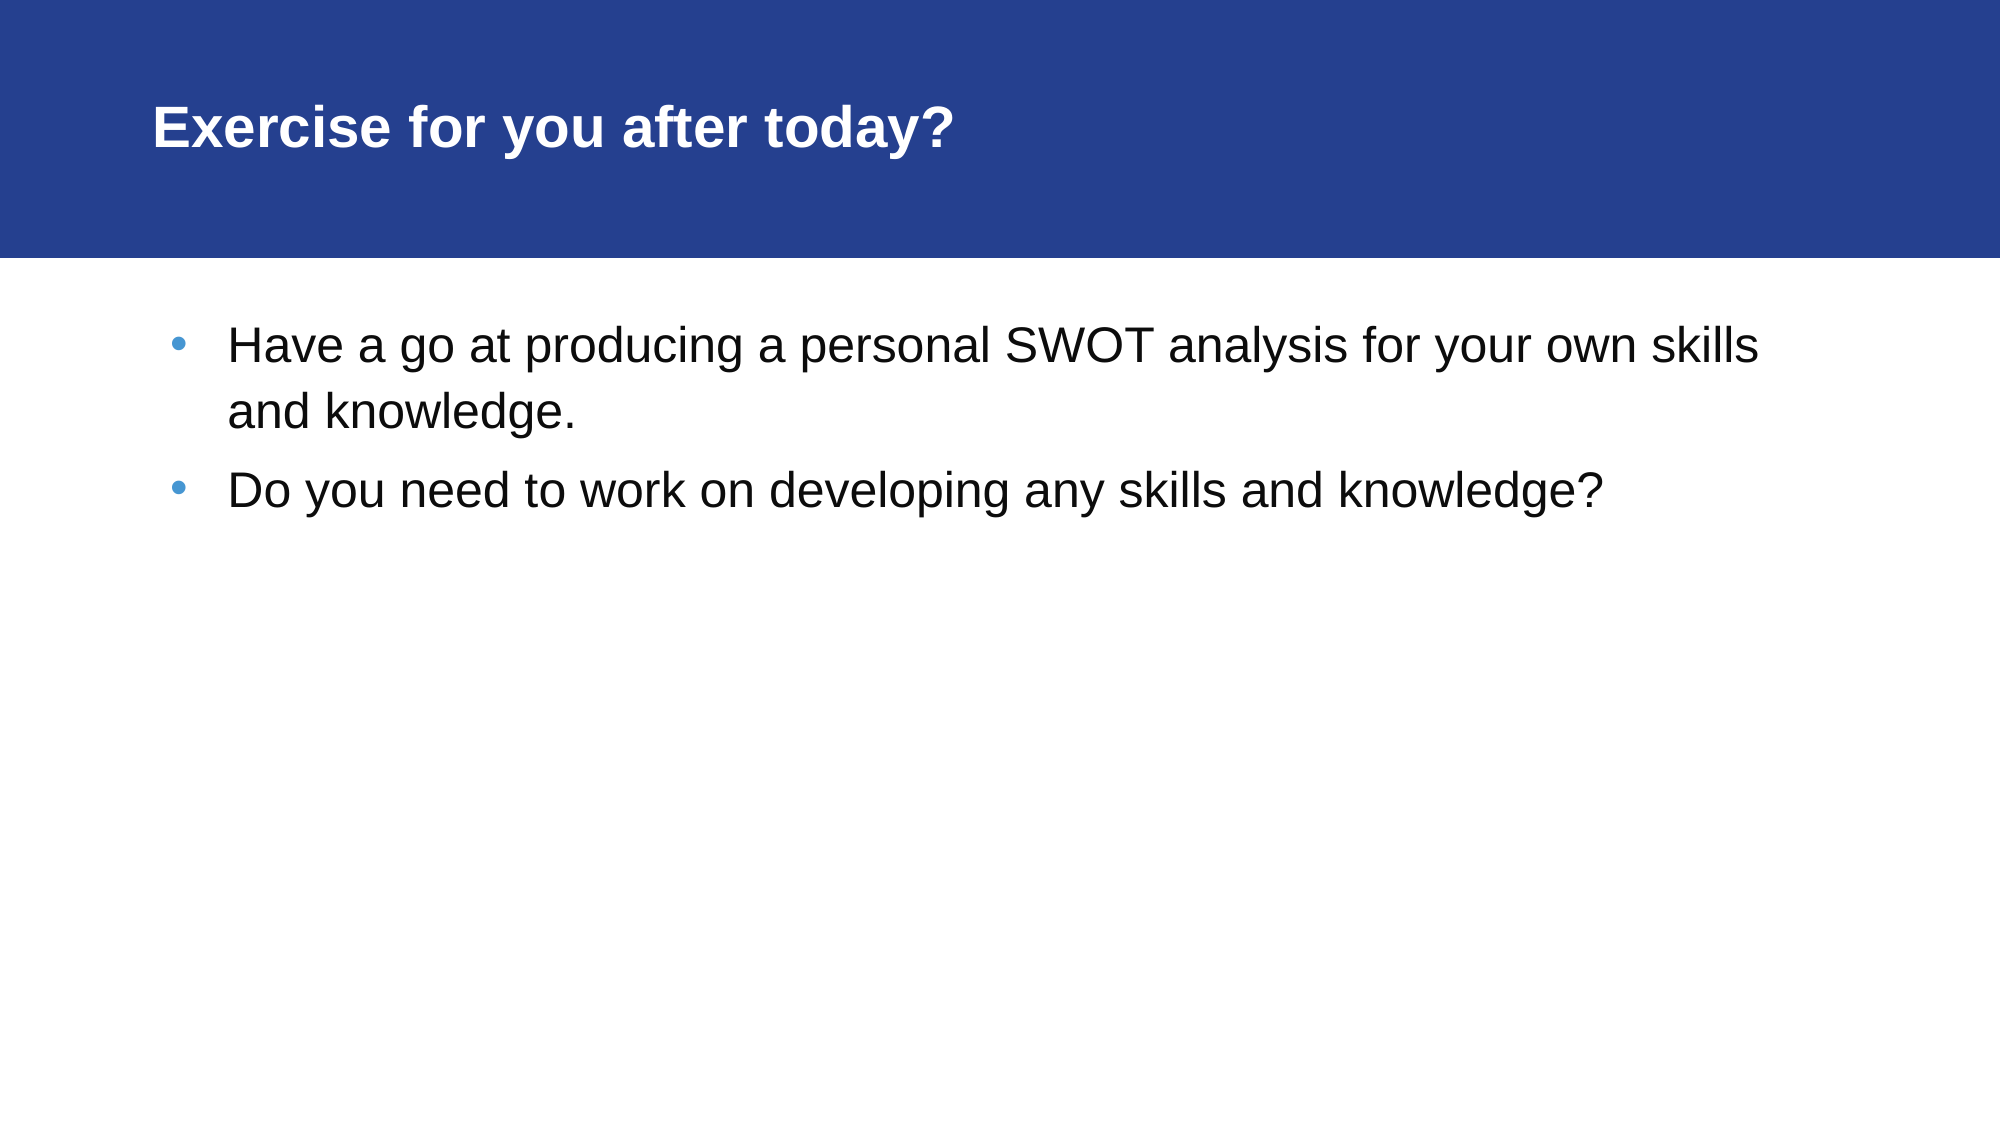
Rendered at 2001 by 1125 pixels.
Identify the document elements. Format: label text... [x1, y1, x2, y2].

title Exercise for you after today? [137, 20, 1863, 238]
list Have a go at producing a personal SWOT analysis for your own skills and knowledge. Do you need to work on developing any skills and knowledge? [137, 299, 1863, 1025]
